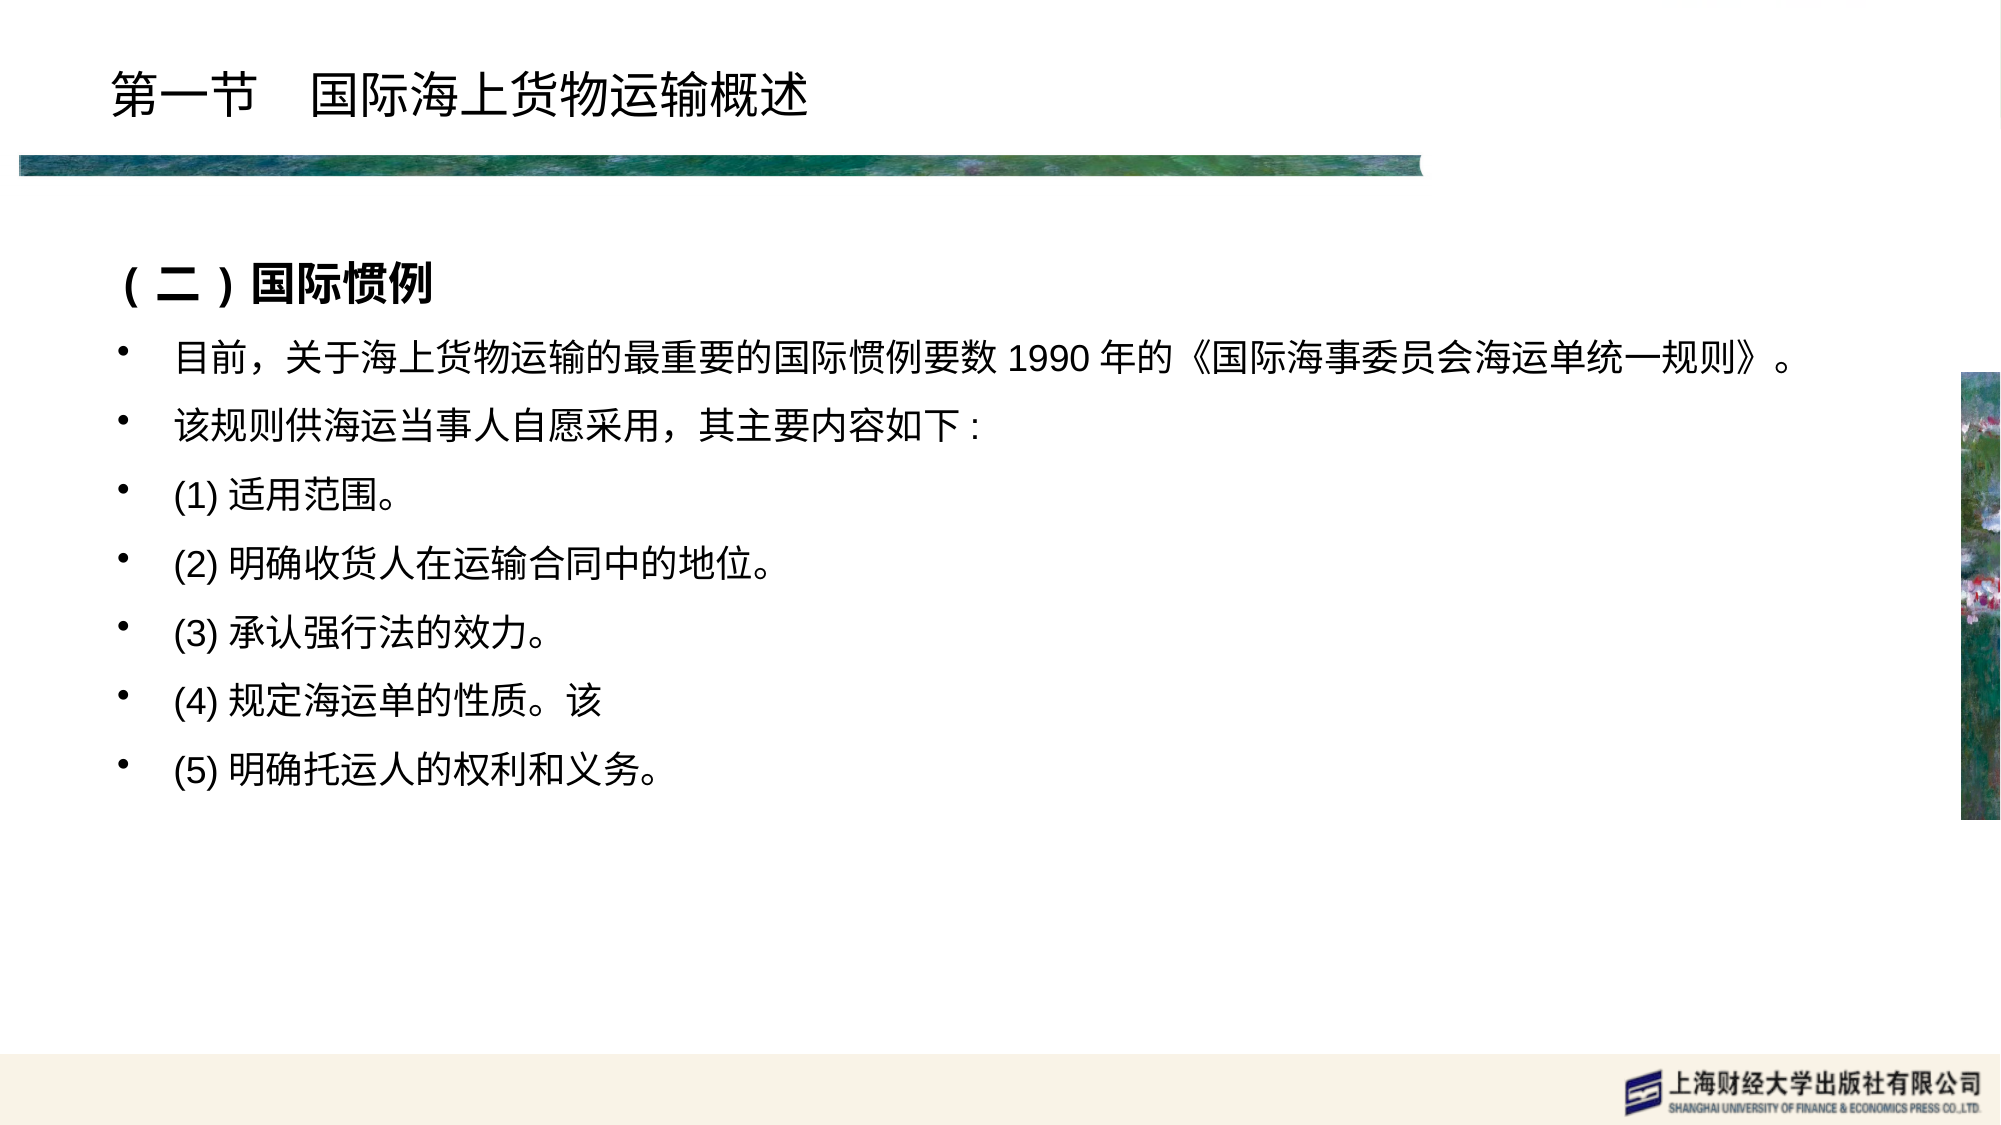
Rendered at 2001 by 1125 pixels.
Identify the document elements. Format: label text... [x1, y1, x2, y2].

picture [0, 0, 2001, 1125]
list (二)国际惯例 目前，关于海上货物运输的最重要的国际惯例要数1990年的《国际海事委员会海运单统一规则》。 该规则供海运当事人自愿采用，其主要内容如下: (1)适用范围。 (2)明确收货人在运输合同中的地位。 (3)承认强行法的效力。 (4)规定海运单的性质。该 (5)明确托运人的权利和义务。 [102, 233, 1898, 1032]
title 第一节 国际海上货物运输概述 [94, 42, 1451, 146]
